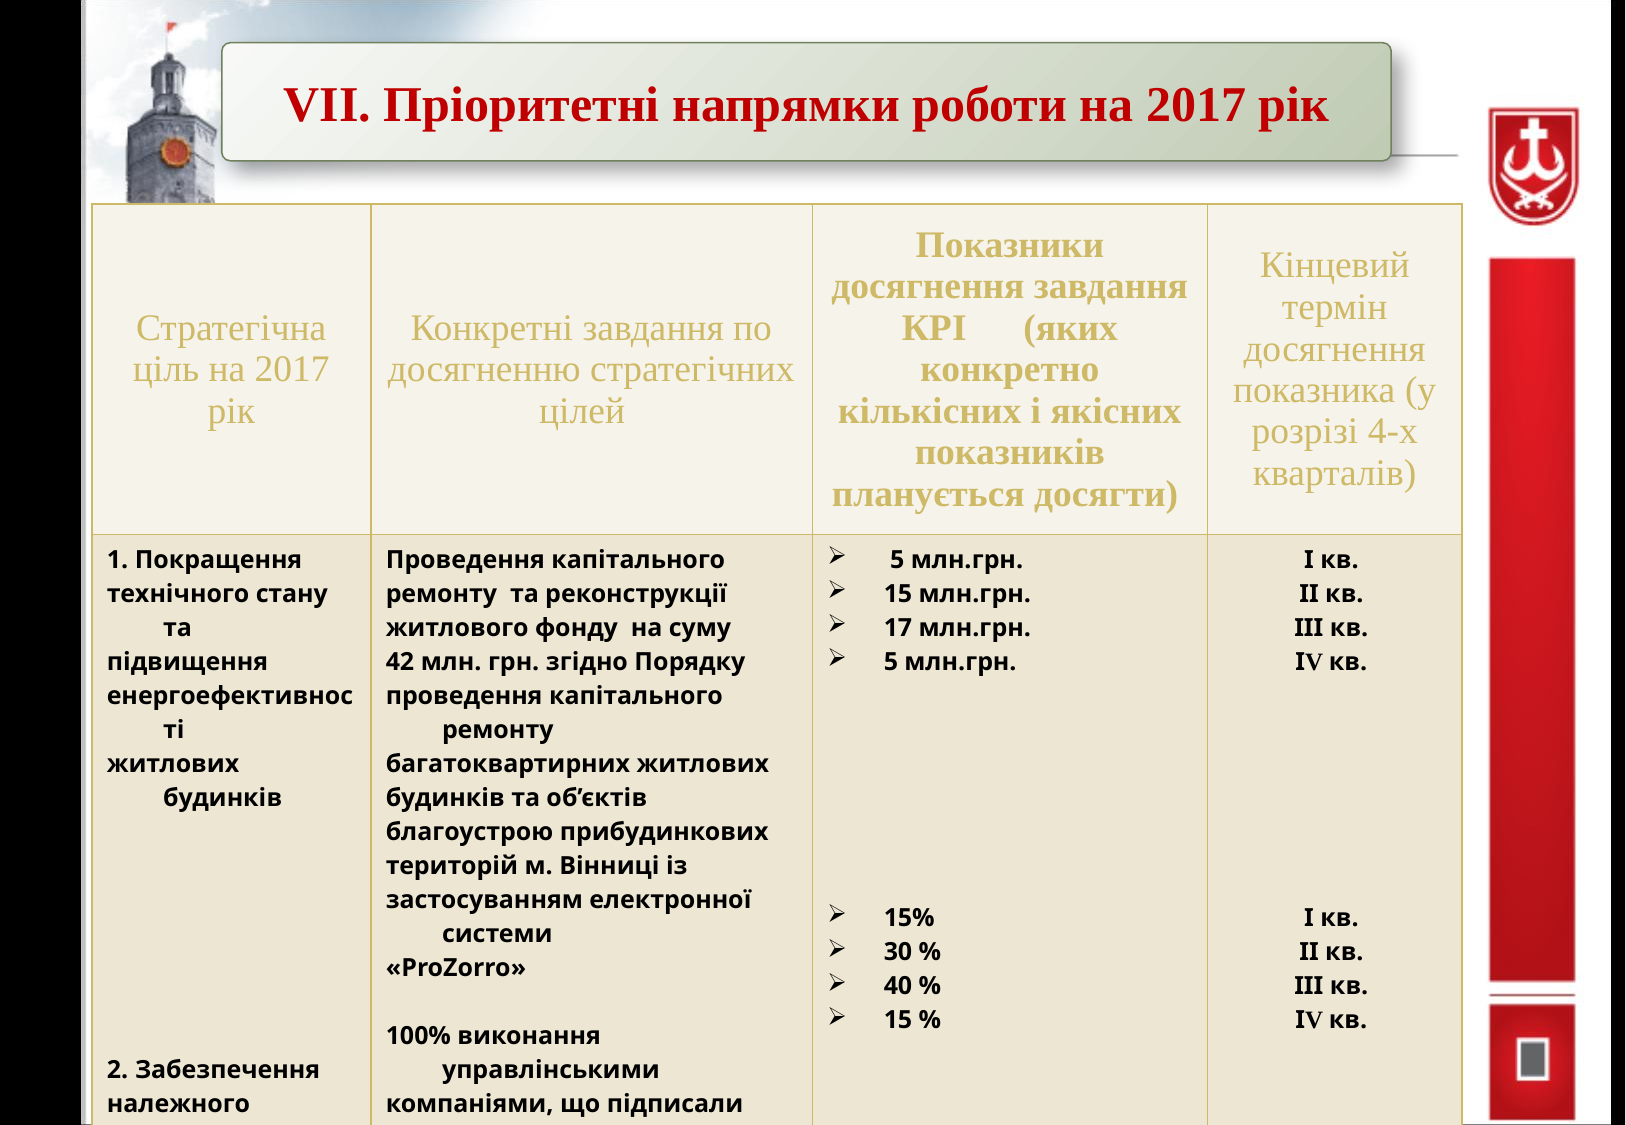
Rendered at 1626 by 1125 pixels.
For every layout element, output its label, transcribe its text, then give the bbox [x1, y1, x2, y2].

table_cell 5 млн.грн. 15 млн.грн. 17 млн.грн. 5 млн.грн. 15% 30 % 40 % 15 % [813, 535, 1207, 1125]
table_header Стратегічна ціль на 2017 рік [93, 205, 370, 534]
table_header Показники досягнення завдання КРІ (яких конкретно кількісних і якісних показників планується досягти) [813, 205, 1207, 534]
table_header Кінцевий термін досягнення показника (у розрізі 4-х кварталів) [1208, 205, 1461, 534]
table_cell Проведення капітального ремонту та реконструкції житлового фонду на суму 42 млн. грн. згідно Порядку проведення капітального ремонту багатоквартирних житлових будинків та об’єктів благоустрою прибудинкових територій м. Вінниці із застосуванням електронної системи «ProZorro» 100% виконання управлінськими компаніями, що підписали меморандум про співпрацю та взаєморозуміння, плану поточного ремонту житлового фонду [372, 535, 812, 1125]
table_cell І кв. ІІ кв. ІІІ кв. ІV кв. І кв. ІІ кв. ІІІ кв. ІV кв. [1208, 535, 1461, 1125]
text_box VII. Пріоритетні напрямки роботи на 2017 рік [220, 41, 1392, 162]
table_cell 1. Покращення технічного стану та підвищення енергоефективності житлових будинків 2. Забезпечення належного рівня поточної експлуатації житлового фонду у відповідності до вимог нормативів [93, 535, 370, 1125]
picture [0, 0, 1626, 1125]
table_header Конкретні завдання по досягненню стратегічних цілей [372, 205, 812, 534]
